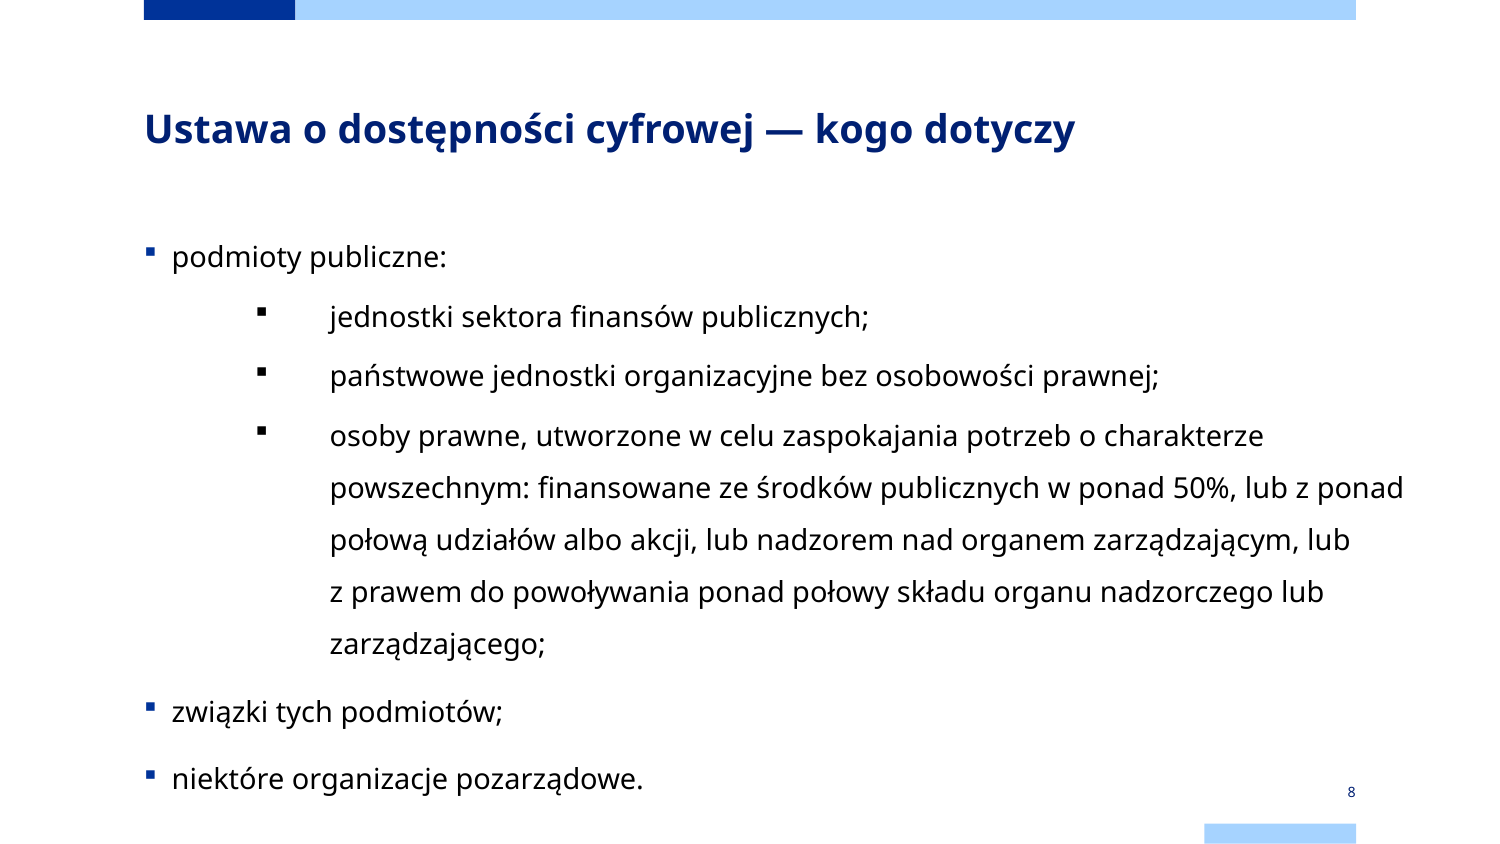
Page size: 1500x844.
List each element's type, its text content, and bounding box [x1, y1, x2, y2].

list podmioty publiczne: jednostki sektora finansów publicznych; państwowe jednostki organizacyjne bez osobowości prawnej; osoby prawne, utworzone w celu zaspokajania potrzeb o charakterze powszechnym: finansowane ze środków publicznych w ponad 50%, lub z ponad połową udziałów albo akcji, lub nadzorem nad organem zarządzającym, lub z prawem do powoływania ponad połowy składu organu nadzorczego lub zarządzającego; związki tych podmiotów; niektóre organizacje pozarządowe. [143, 220, 1412, 812]
title Ustawa o dostępności cyfrowej — kogo dotyczy [143, 100, 1357, 220]
slide_number 8 [1204, 783, 1356, 804]
